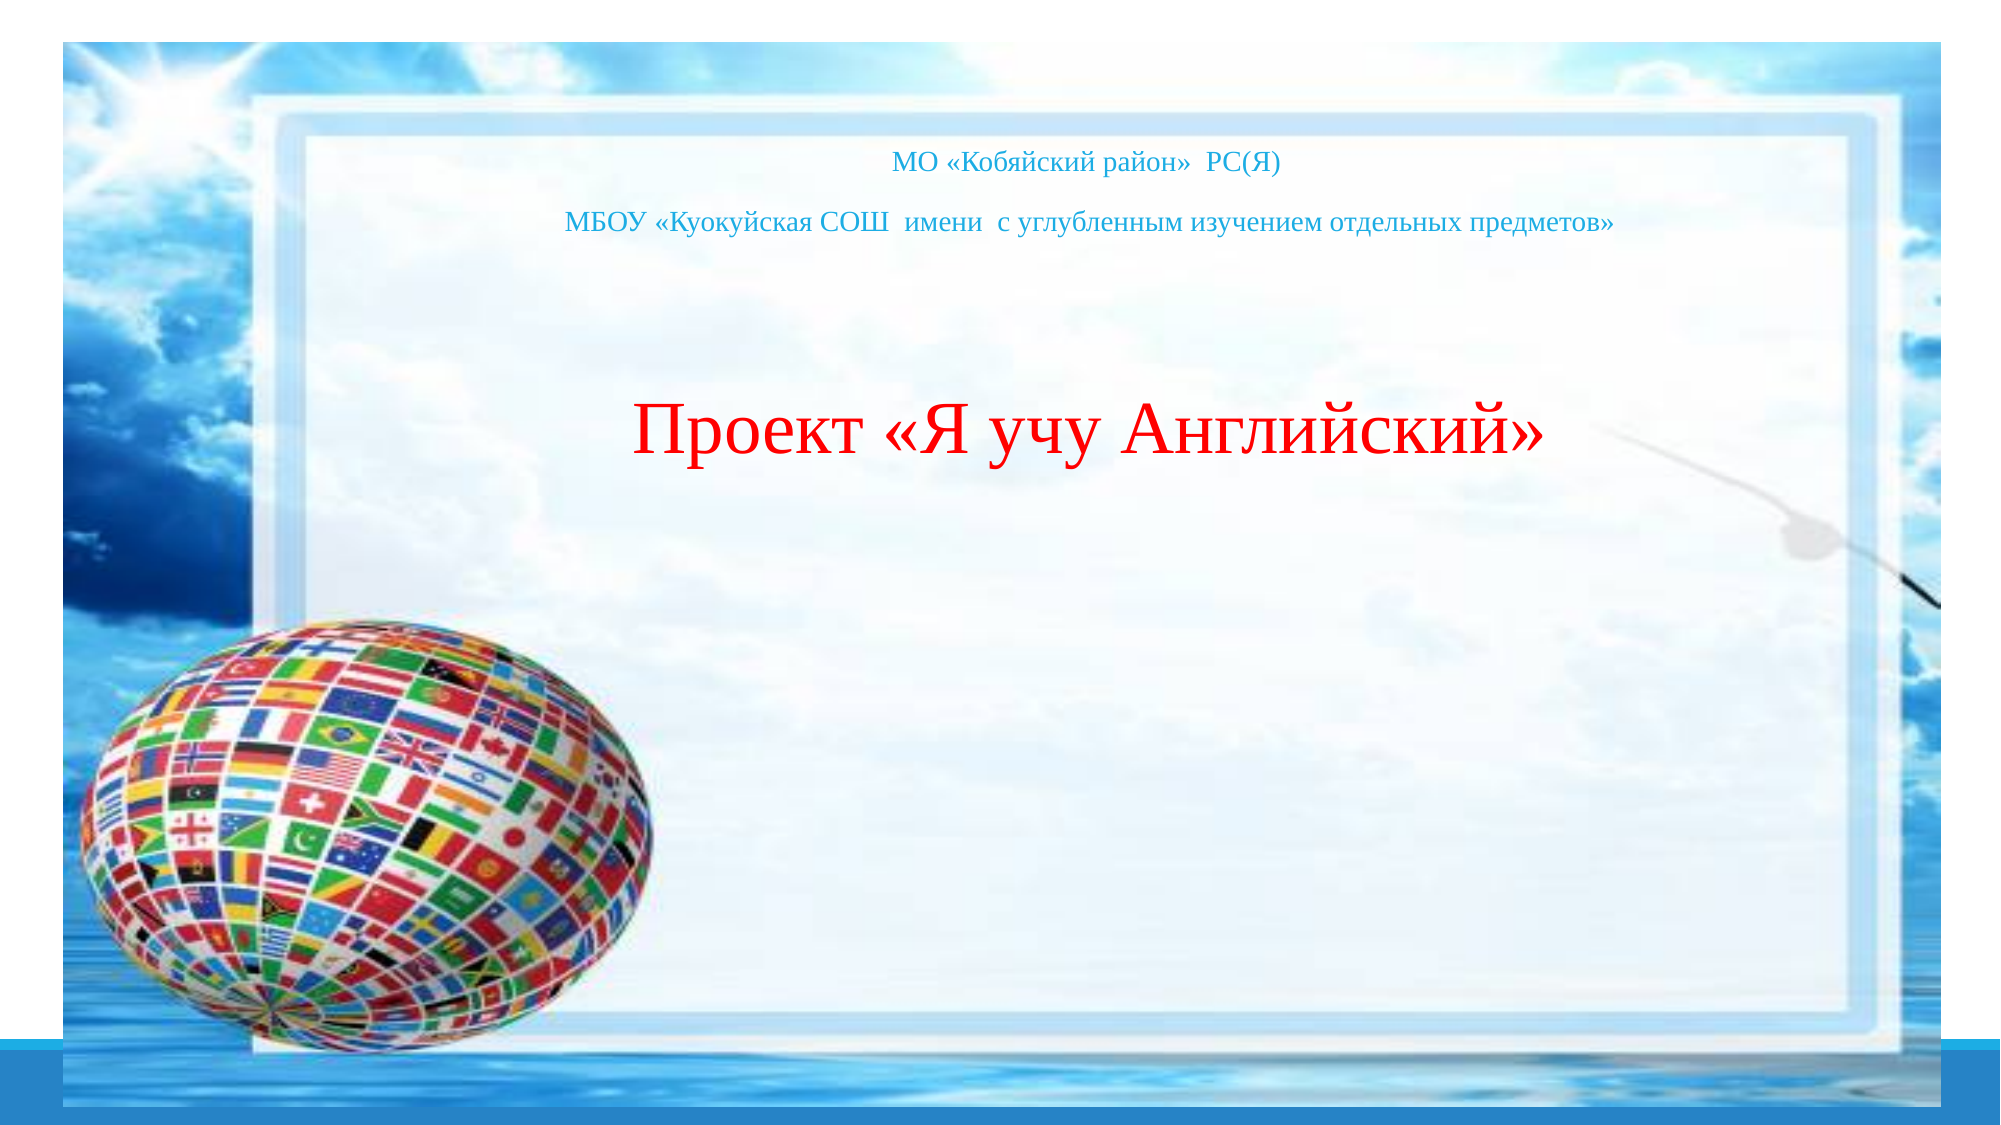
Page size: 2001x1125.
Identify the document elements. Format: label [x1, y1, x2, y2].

picture [62, 41, 1942, 1107]
